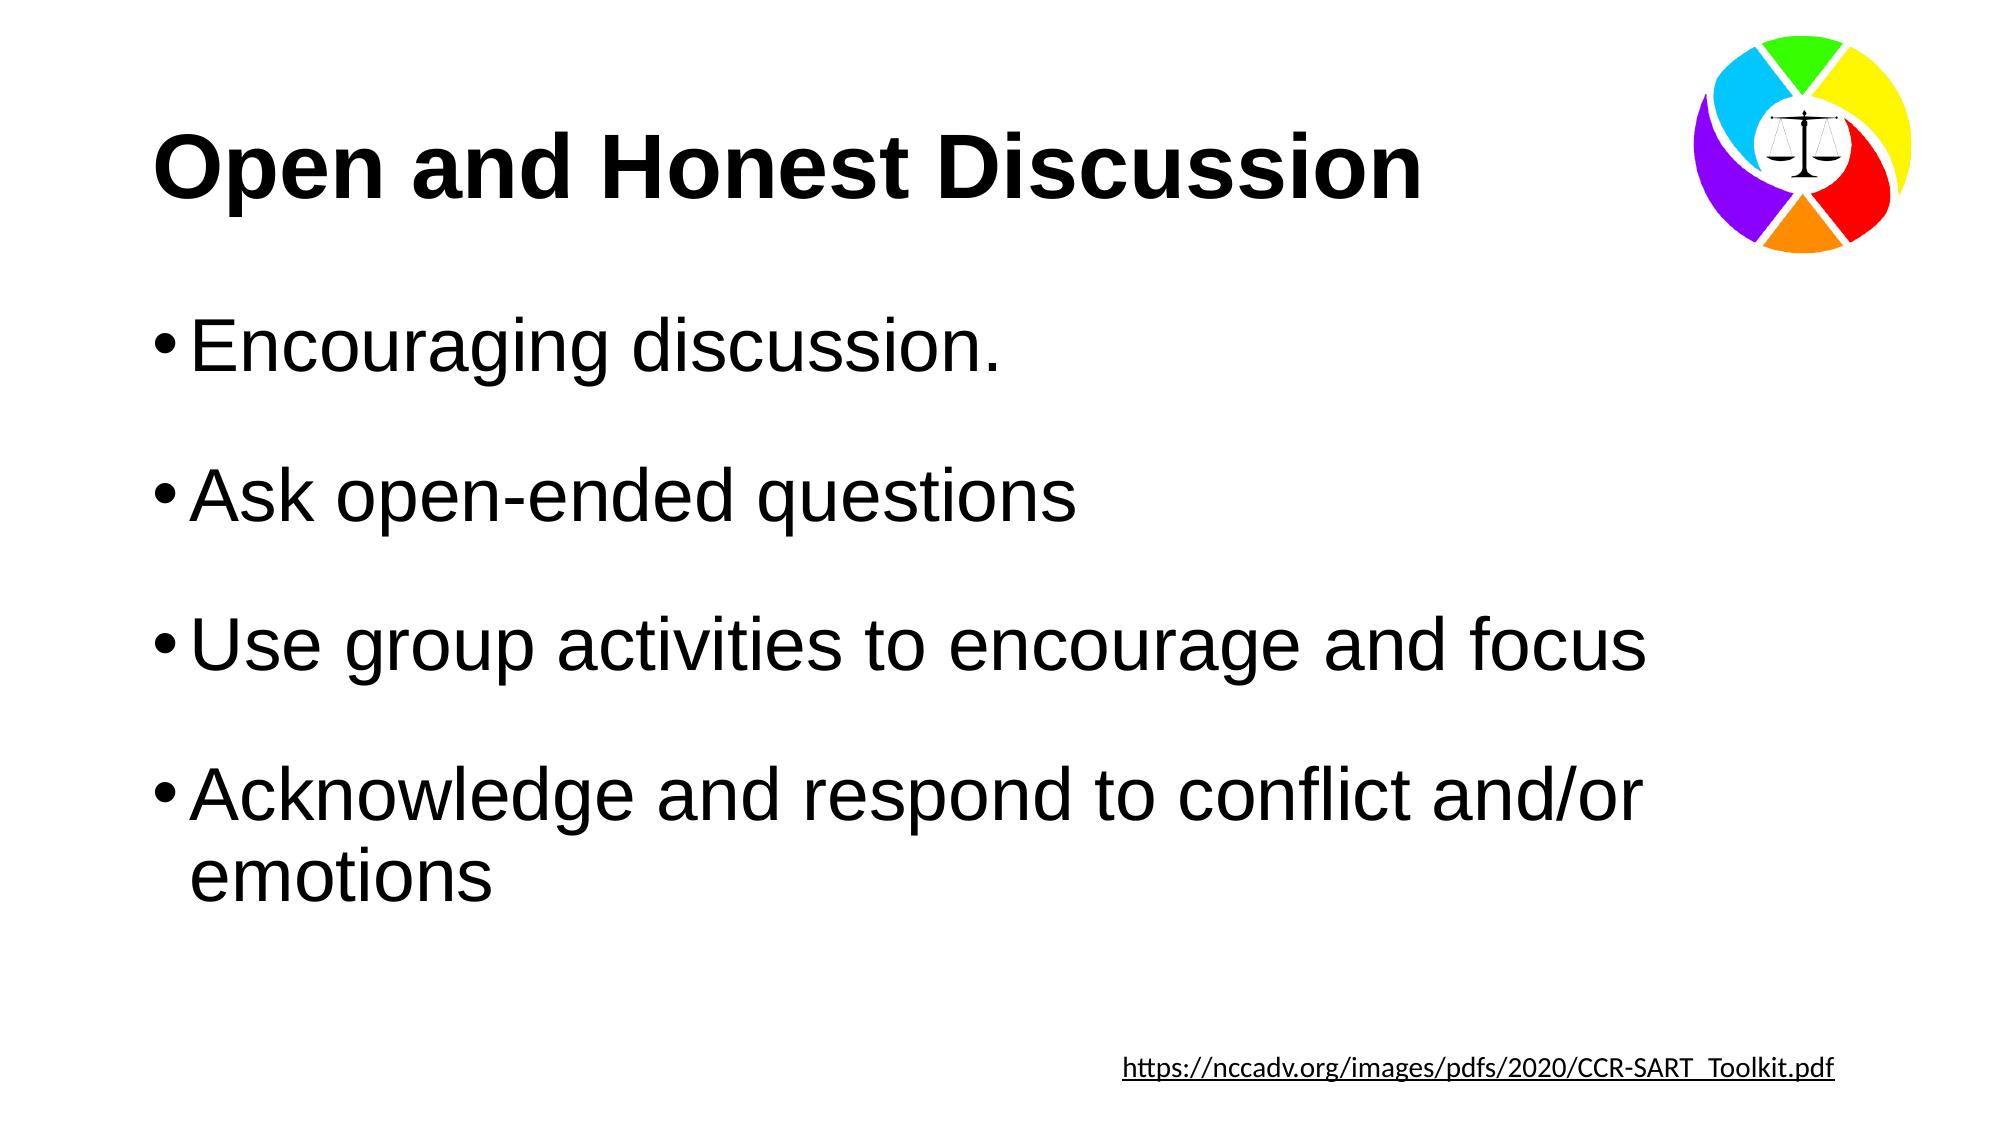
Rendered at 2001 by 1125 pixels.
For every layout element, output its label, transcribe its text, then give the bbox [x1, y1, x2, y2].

picture [1659, 0, 1948, 288]
title Open and Honest Discussion [137, 59, 1863, 278]
text_box https://nccadv.org/images/pdfs/2020/CCR-SART_Toolkit.pdf [1107, 1040, 1897, 1091]
list Encouraging discussion. Ask open-ended questions Use group activities to encourage and focus Acknowledge and respond to conflict and/or emotions [137, 299, 1863, 1014]
